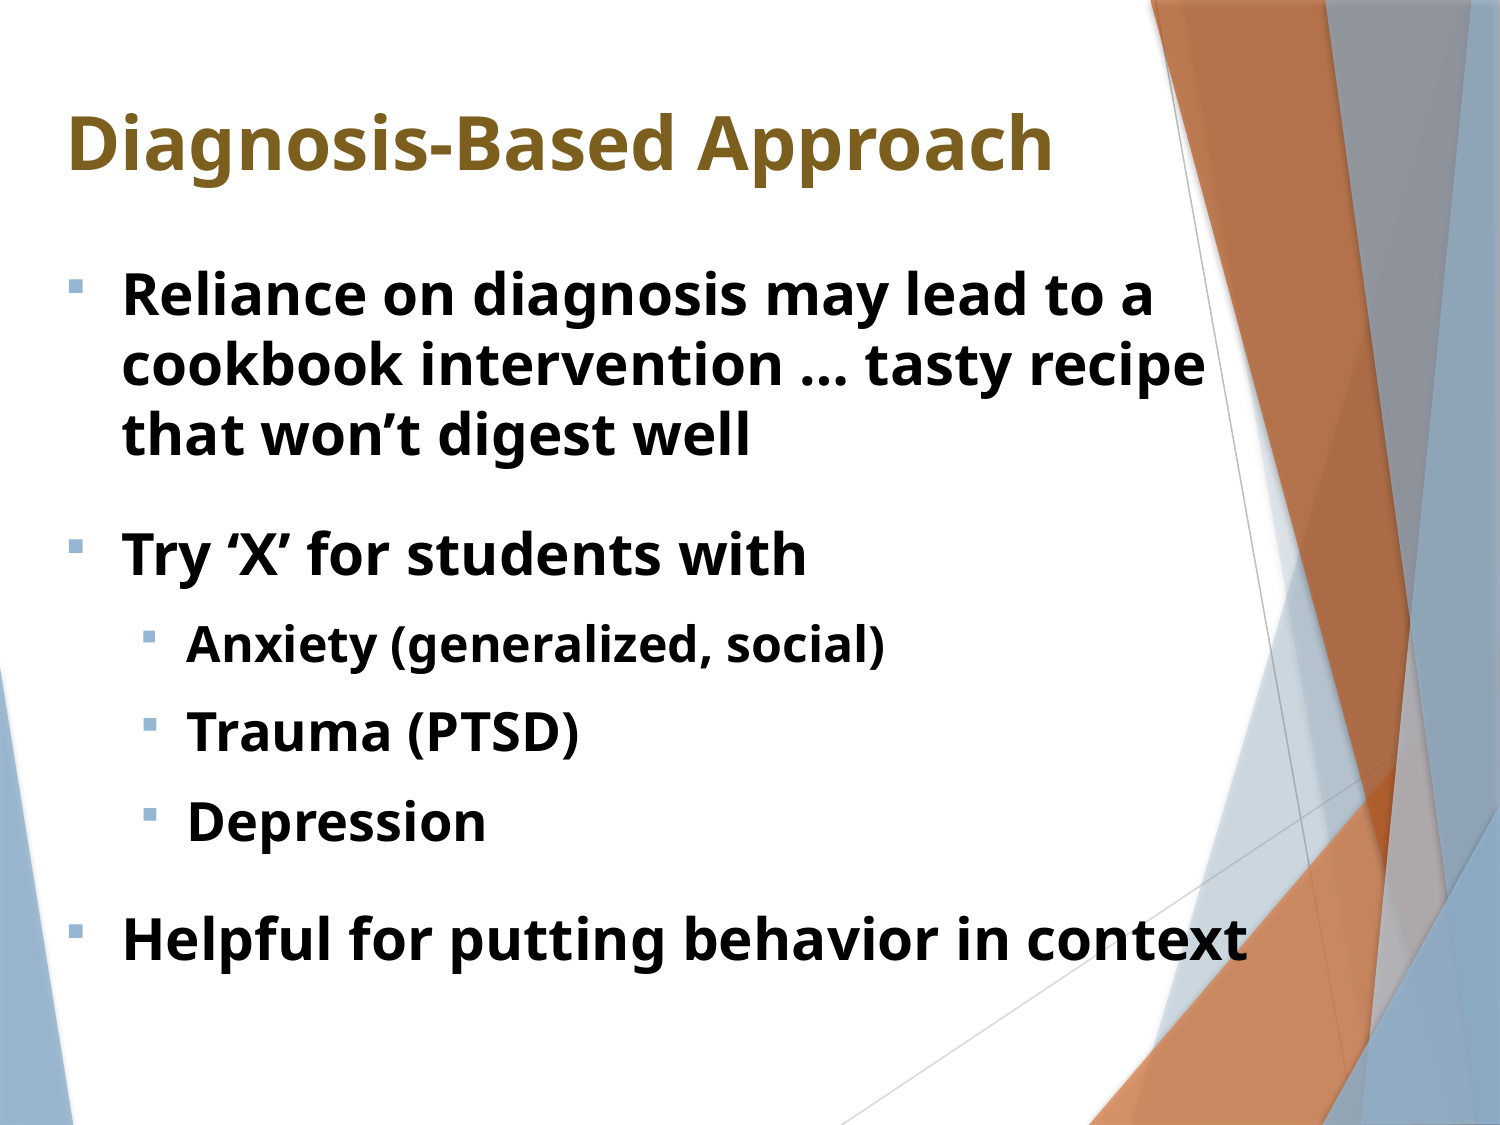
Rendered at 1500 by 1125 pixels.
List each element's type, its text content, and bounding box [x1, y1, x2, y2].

list Reliance on diagnosis may lead to a cookbook intervention … tasty recipe that won’t digest well Try ‘X’ for students with Anxiety (generalized, social) Trauma (PTSD) Depression Helpful for putting behavior in context [50, 249, 1338, 1025]
title Diagnosis-Based Approach [50, 87, 1363, 200]
